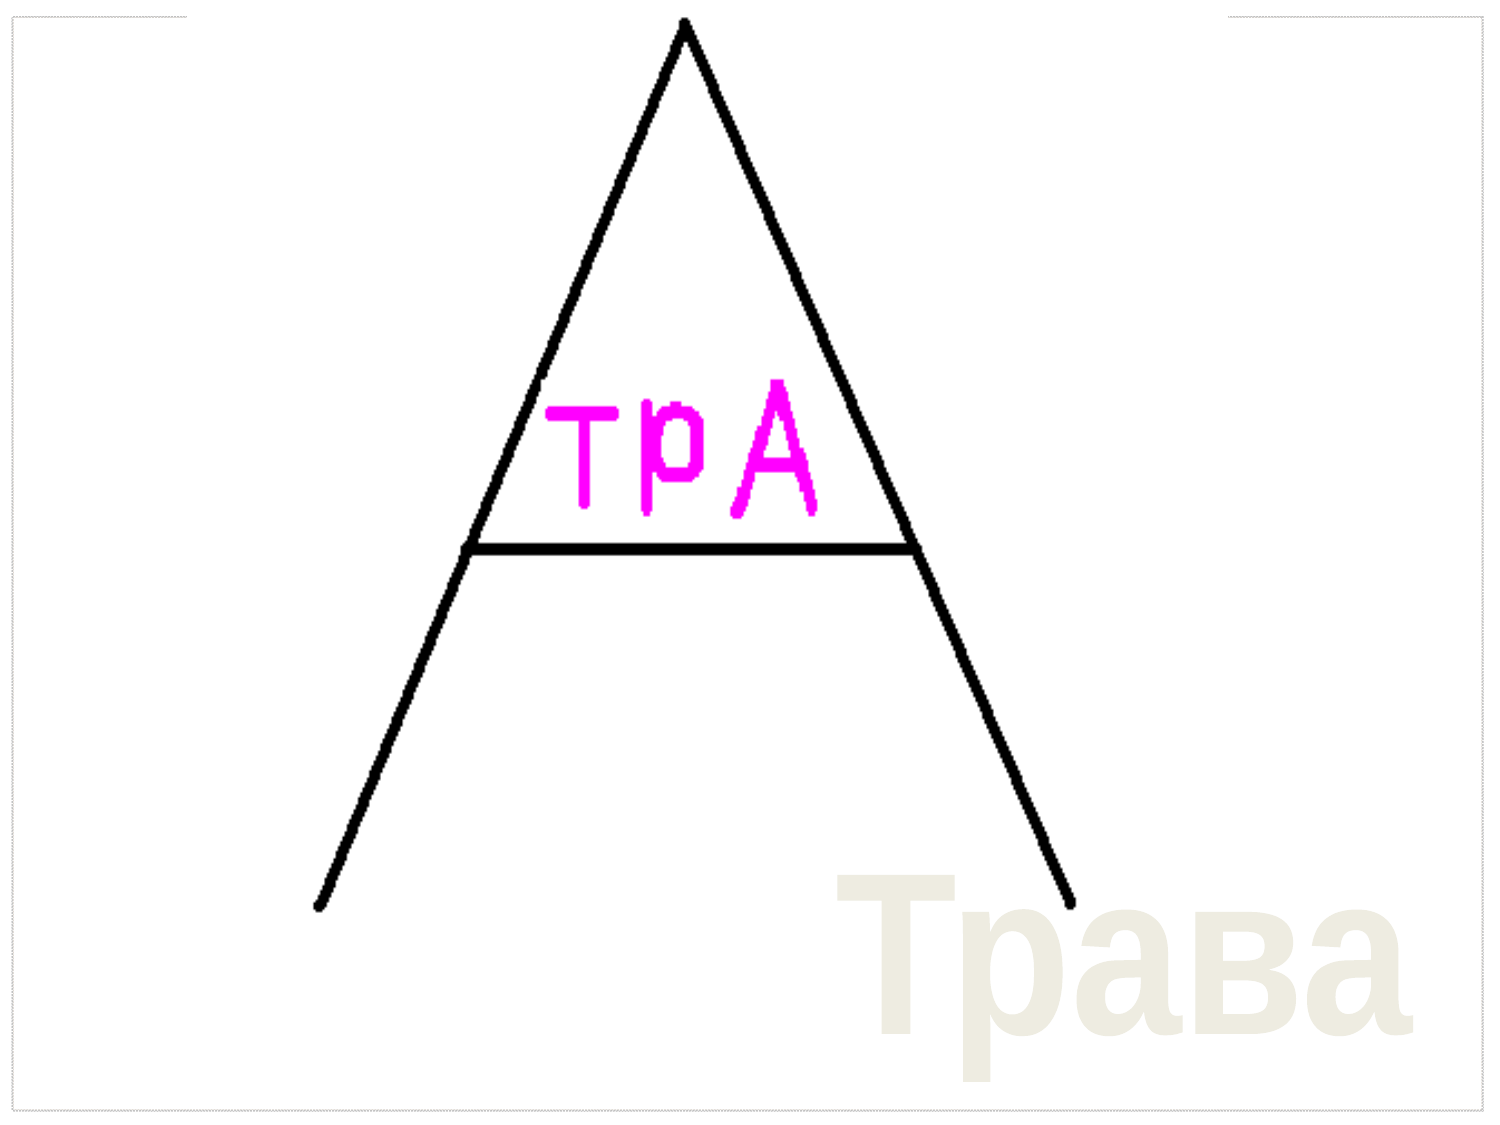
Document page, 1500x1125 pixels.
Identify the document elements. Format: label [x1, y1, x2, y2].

picture [187, 0, 1228, 926]
